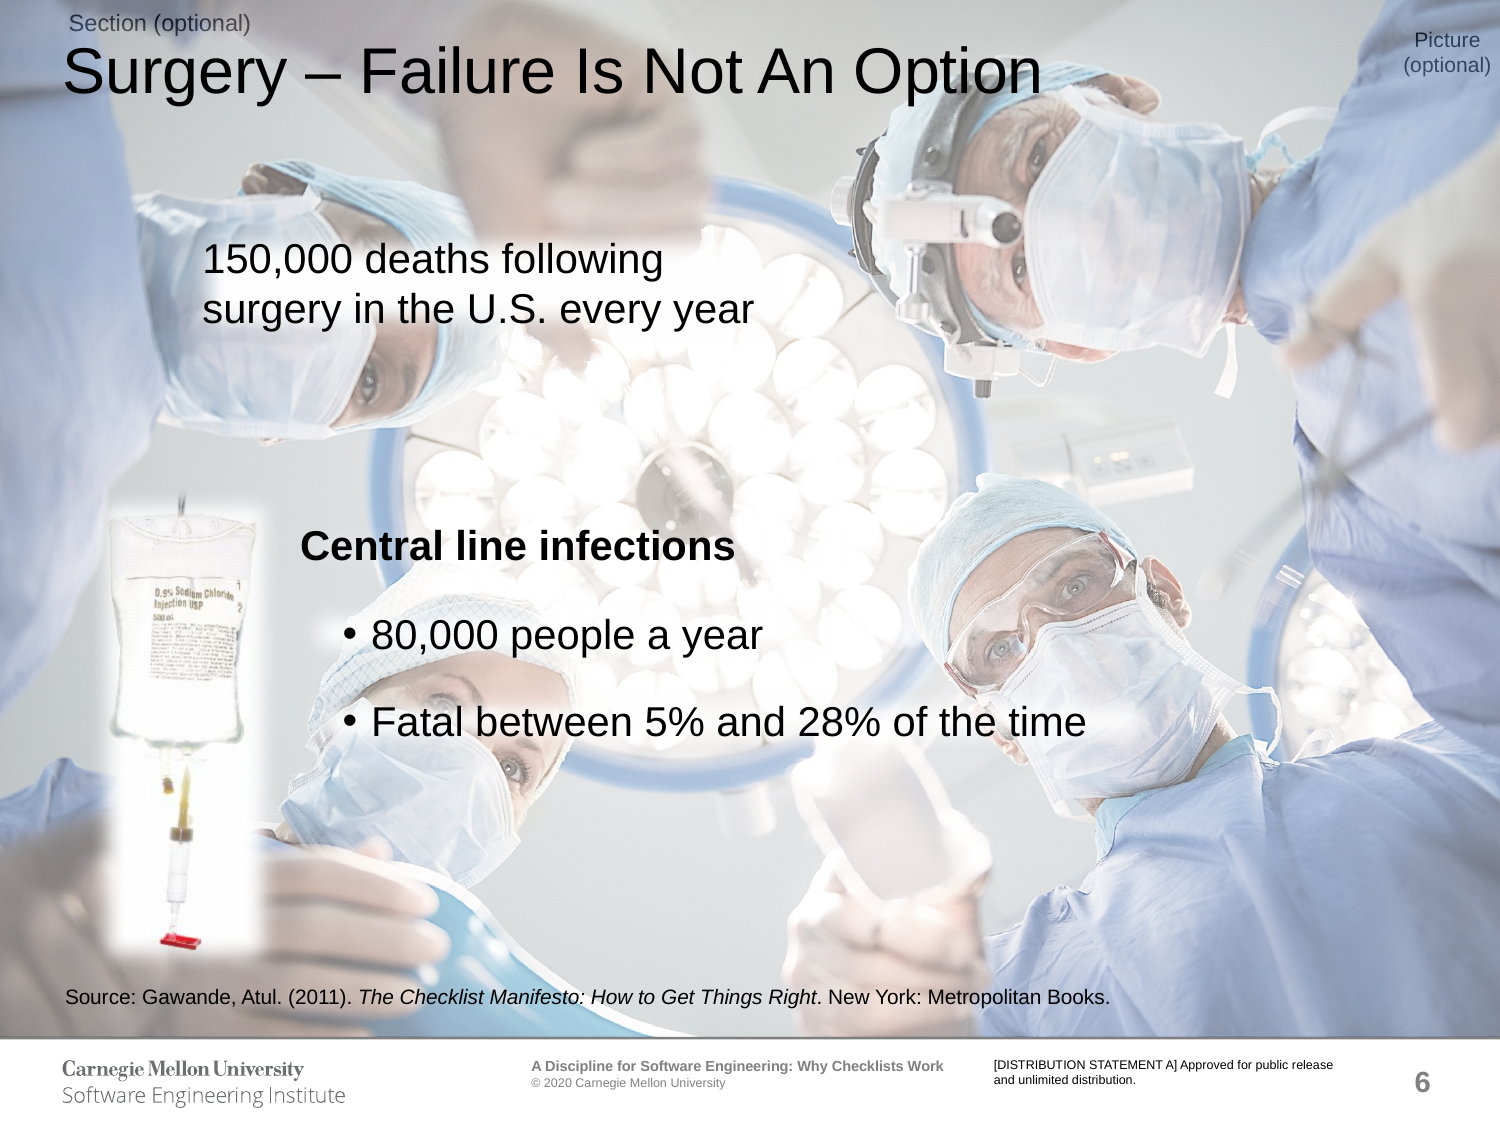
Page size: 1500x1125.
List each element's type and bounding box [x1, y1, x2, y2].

picture [87, 487, 283, 975]
list [0, 0, 1500, 1037]
